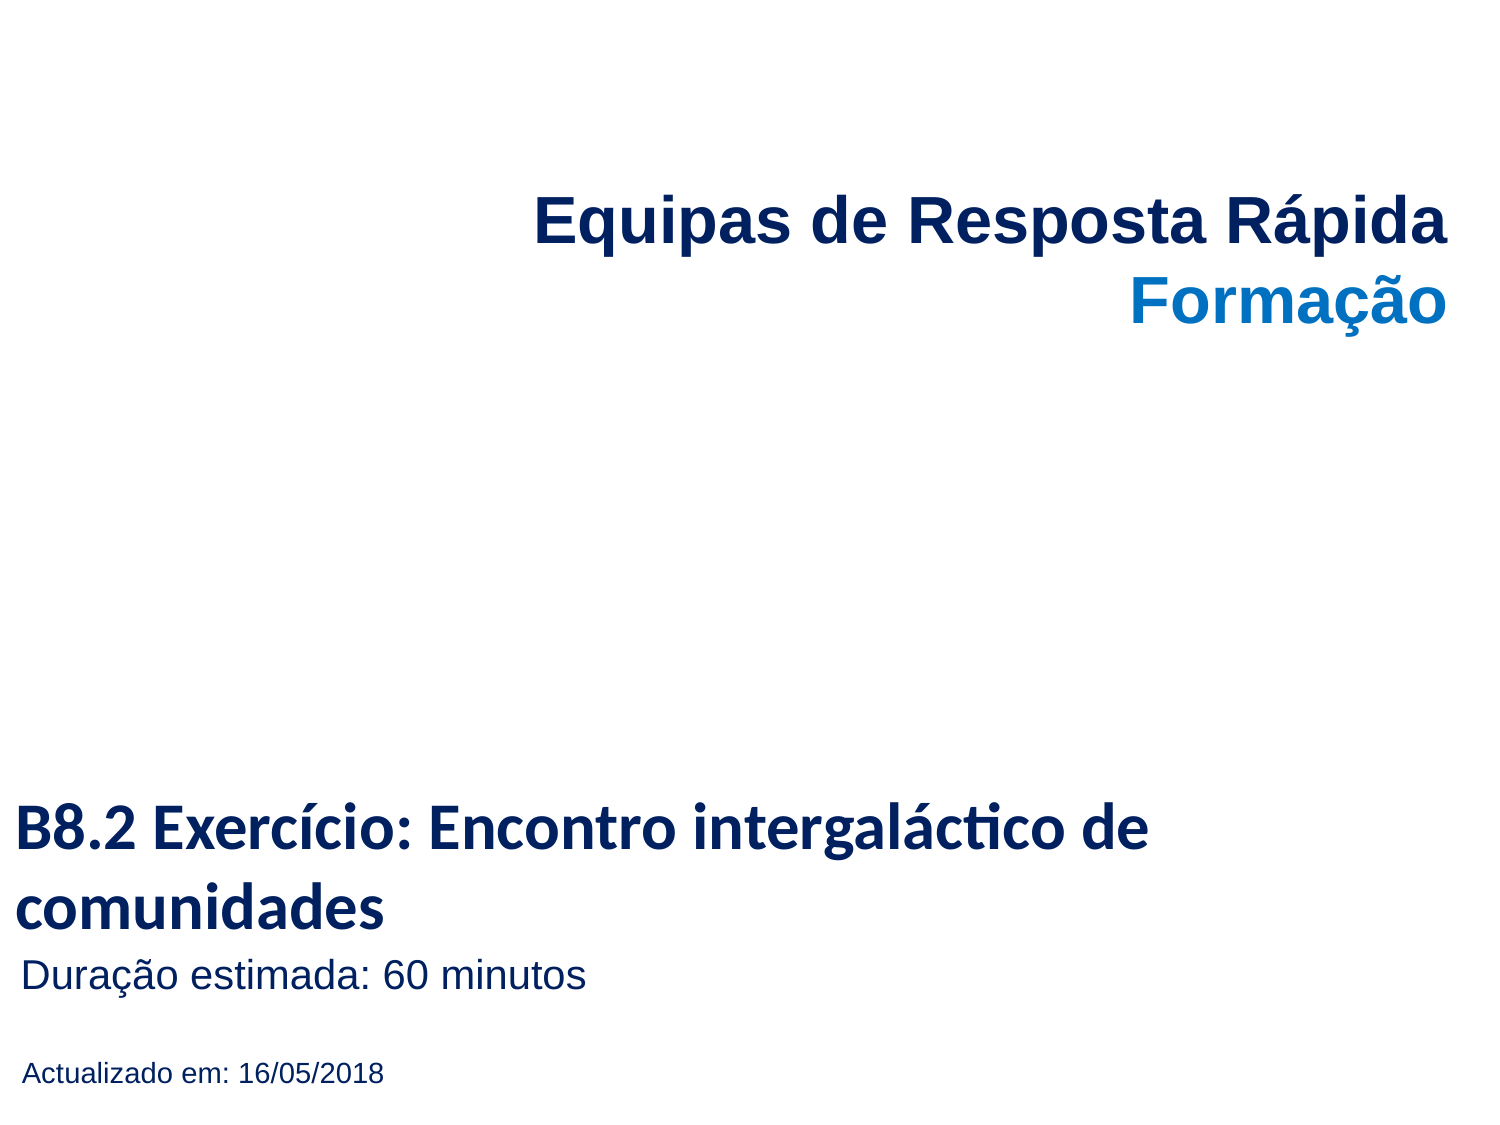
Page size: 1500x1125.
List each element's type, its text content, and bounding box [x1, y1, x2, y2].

text_box Duração estimada: 60 minutos [5, 940, 668, 1006]
subtitle B8.2 Exercício: Encontro intergaláctico de comunidades [0, 775, 1465, 876]
text_box Actualizado em: 16/05/2018 [7, 1046, 400, 1097]
text_box Equipas de Resposta Rápida Formação [430, 113, 1463, 401]
